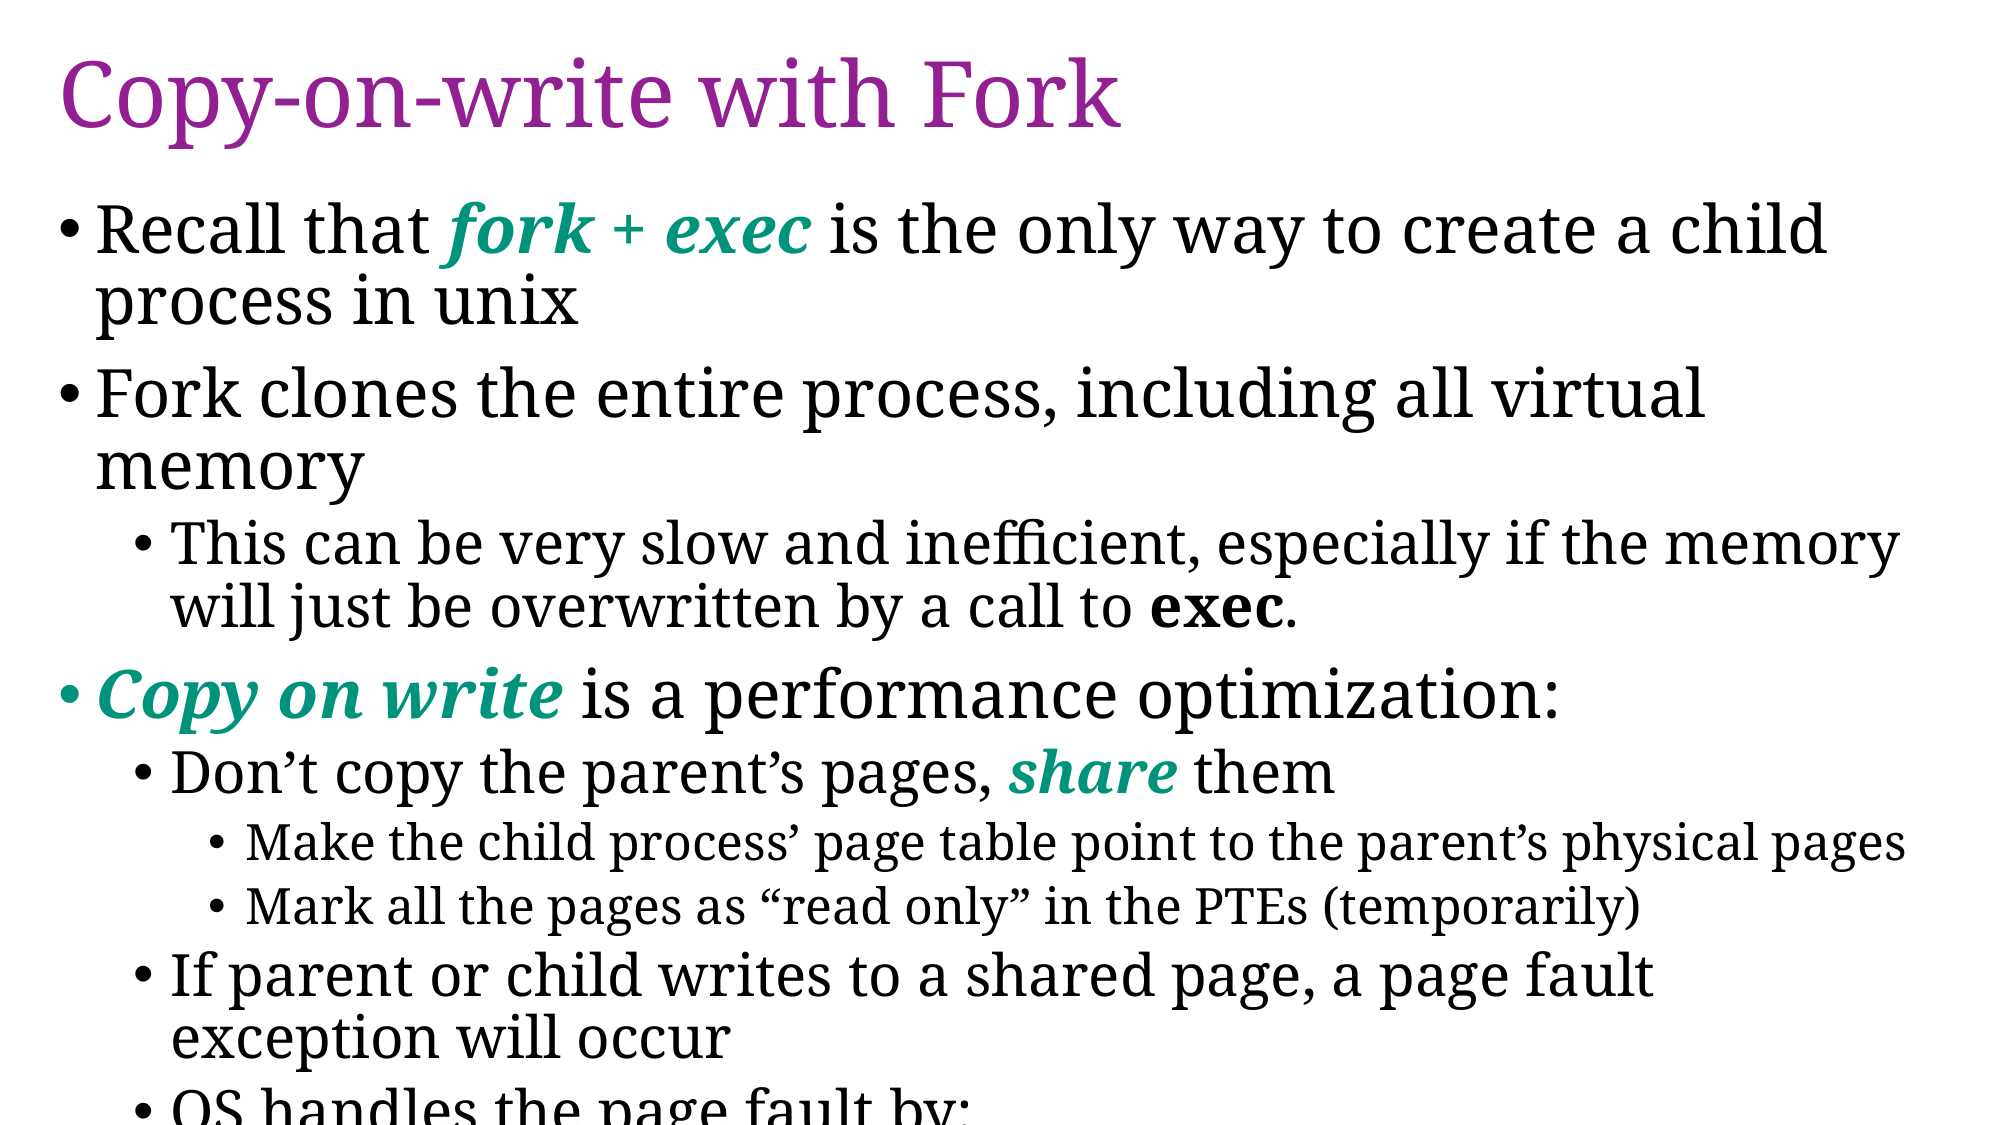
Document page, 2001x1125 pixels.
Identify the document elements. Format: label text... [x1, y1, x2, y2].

list Recall that fork + exec is the only way to create a child process in unix Fork clones the entire process, including all virtual memory This can be very slow and inefficient, especially if the memory will just be overwritten by a call to exec. Copy on write is a performance optimization: Don’t copy the parent’s pages, share them Make the child process’ page table point to the parent’s physical pages Mark all the pages as “read only” in the PTEs (temporarily) If parent or child writes to a shared page, a page fault exception will occur OS handles the page fault by: Copying parent’s page to the child & marking both copies as writeable When the faulting process is resumed, it retries the memory write. [43, 188, 1953, 1106]
title Copy-on-write with Fork [43, 25, 1953, 171]
